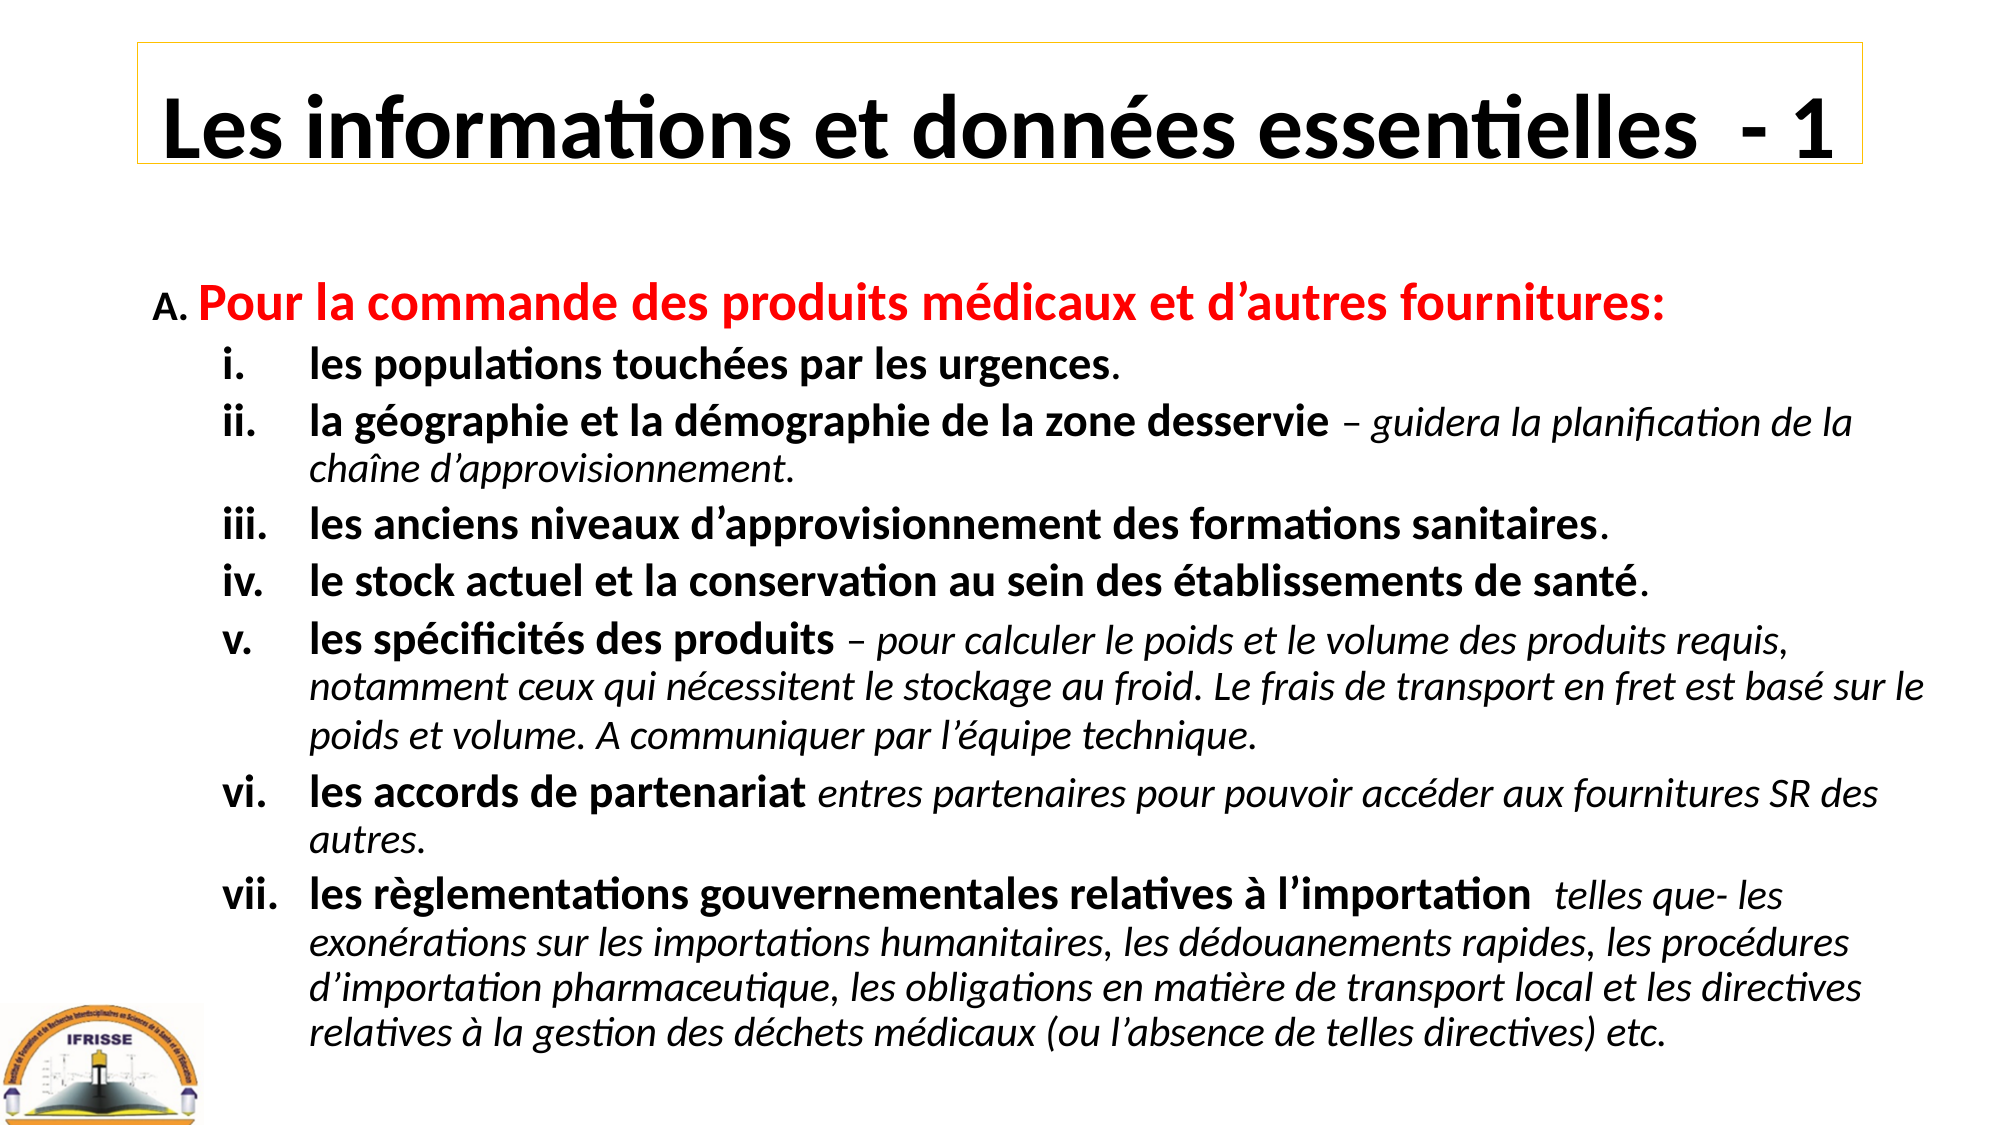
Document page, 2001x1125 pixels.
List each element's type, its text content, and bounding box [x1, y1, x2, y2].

title Les informations et données essentielles - 1 [137, 42, 1863, 164]
picture [0, 1003, 204, 1125]
list A. Pour la commande des produits médicaux et d’autres fournitures: les populations touchées par les urgences. la géographie et la démographie de la zone desservie – guidera la planification de la chaîne d’approvisionnement. les anciens niveaux d’approvisionnement des formations sanitaires. le stock actuel et la conservation au sein des établissements de santé. les spécificités des produits – pour calculer le poids et le volume des produits requis, notamment ceux qui nécessitent le stockage au froid. Le frais de transport en fret est basé sur le poids et volume. A communiquer par l’équipe technique. les accords de partenariat entres partenaires pour pouvoir accéder aux fournitures SR des autres. les règlementations gouvernementales relatives à l’importation telles que- les exonérations sur les importations humanitaires, les dédouanements rapides, les procédures d’importation pharmaceutique, les obligations en matière de transport local et les directives relatives à la gestion des déchets médicaux (ou l’absence de telles directives) etc. [137, 265, 1944, 1080]
